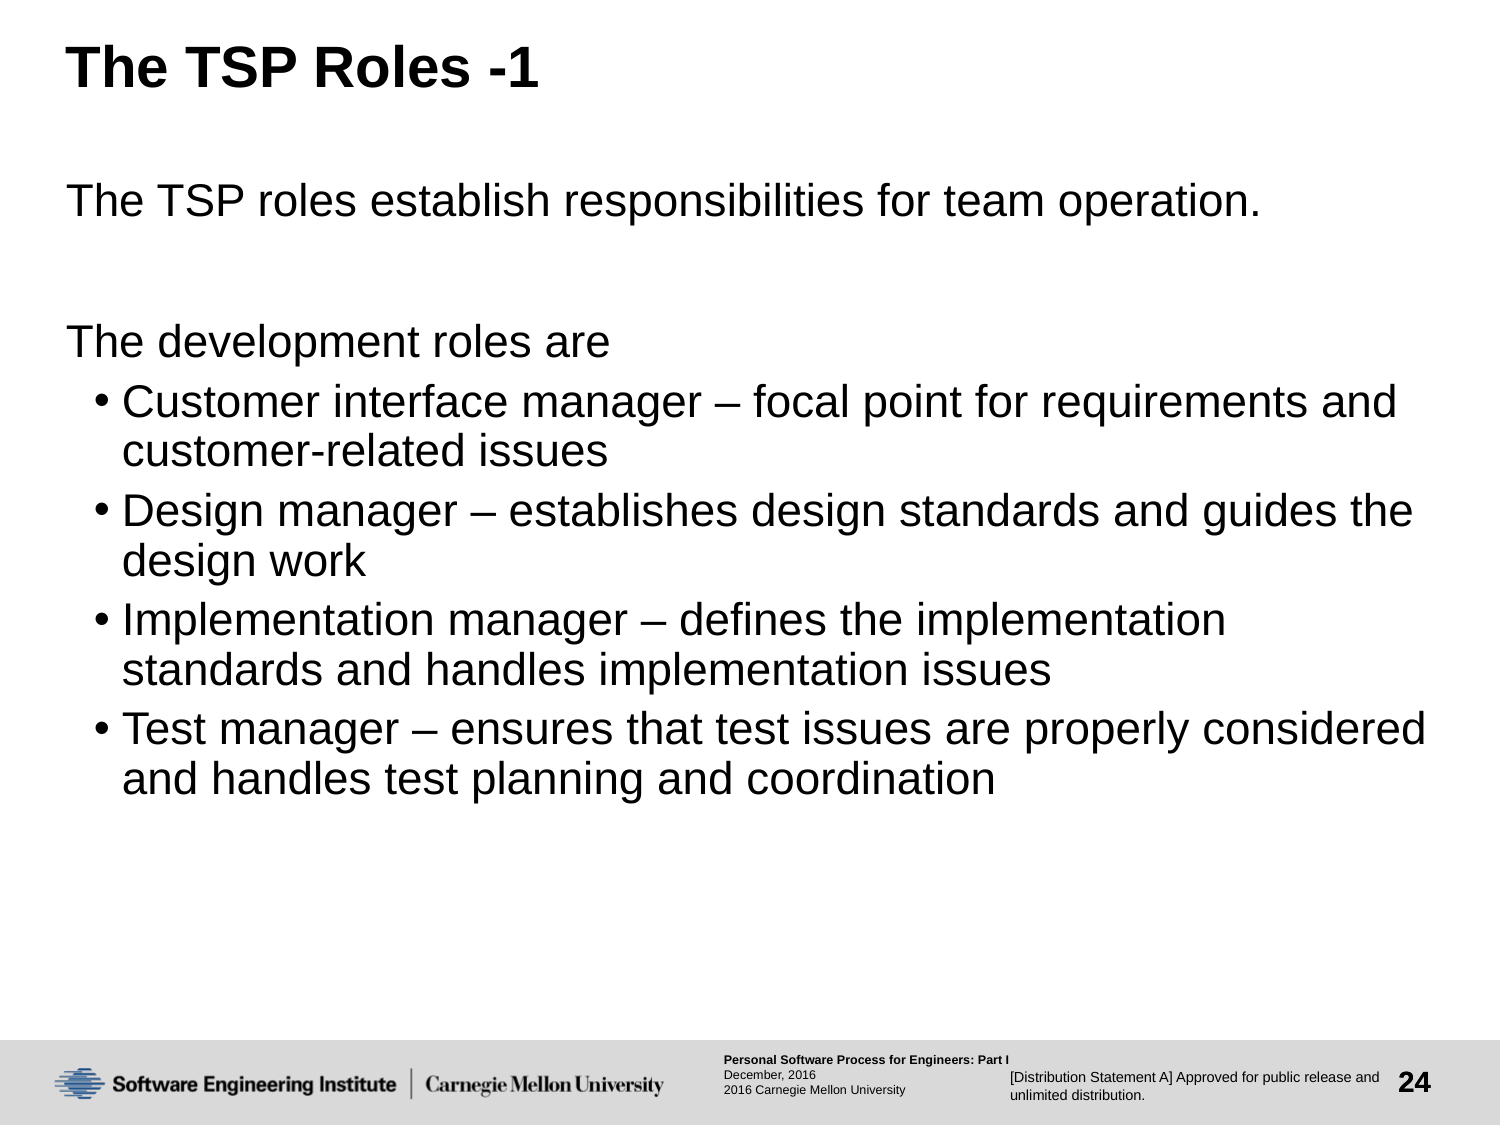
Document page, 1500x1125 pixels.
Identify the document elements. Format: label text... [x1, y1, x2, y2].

list The TSP roles establish responsibilities for team operation. The development roles are Customer interface manager – focal point for requirements and customer-related issues Design manager – establishes design standards and guides the design work Implementation manager – defines the implementation standards and handles implementation issues Test manager – ensures that test issues are properly considered and handles test planning and coordination [65, 177, 1431, 1000]
picture [46, 1061, 673, 1104]
title The TSP Roles -1 [65, 37, 1313, 148]
